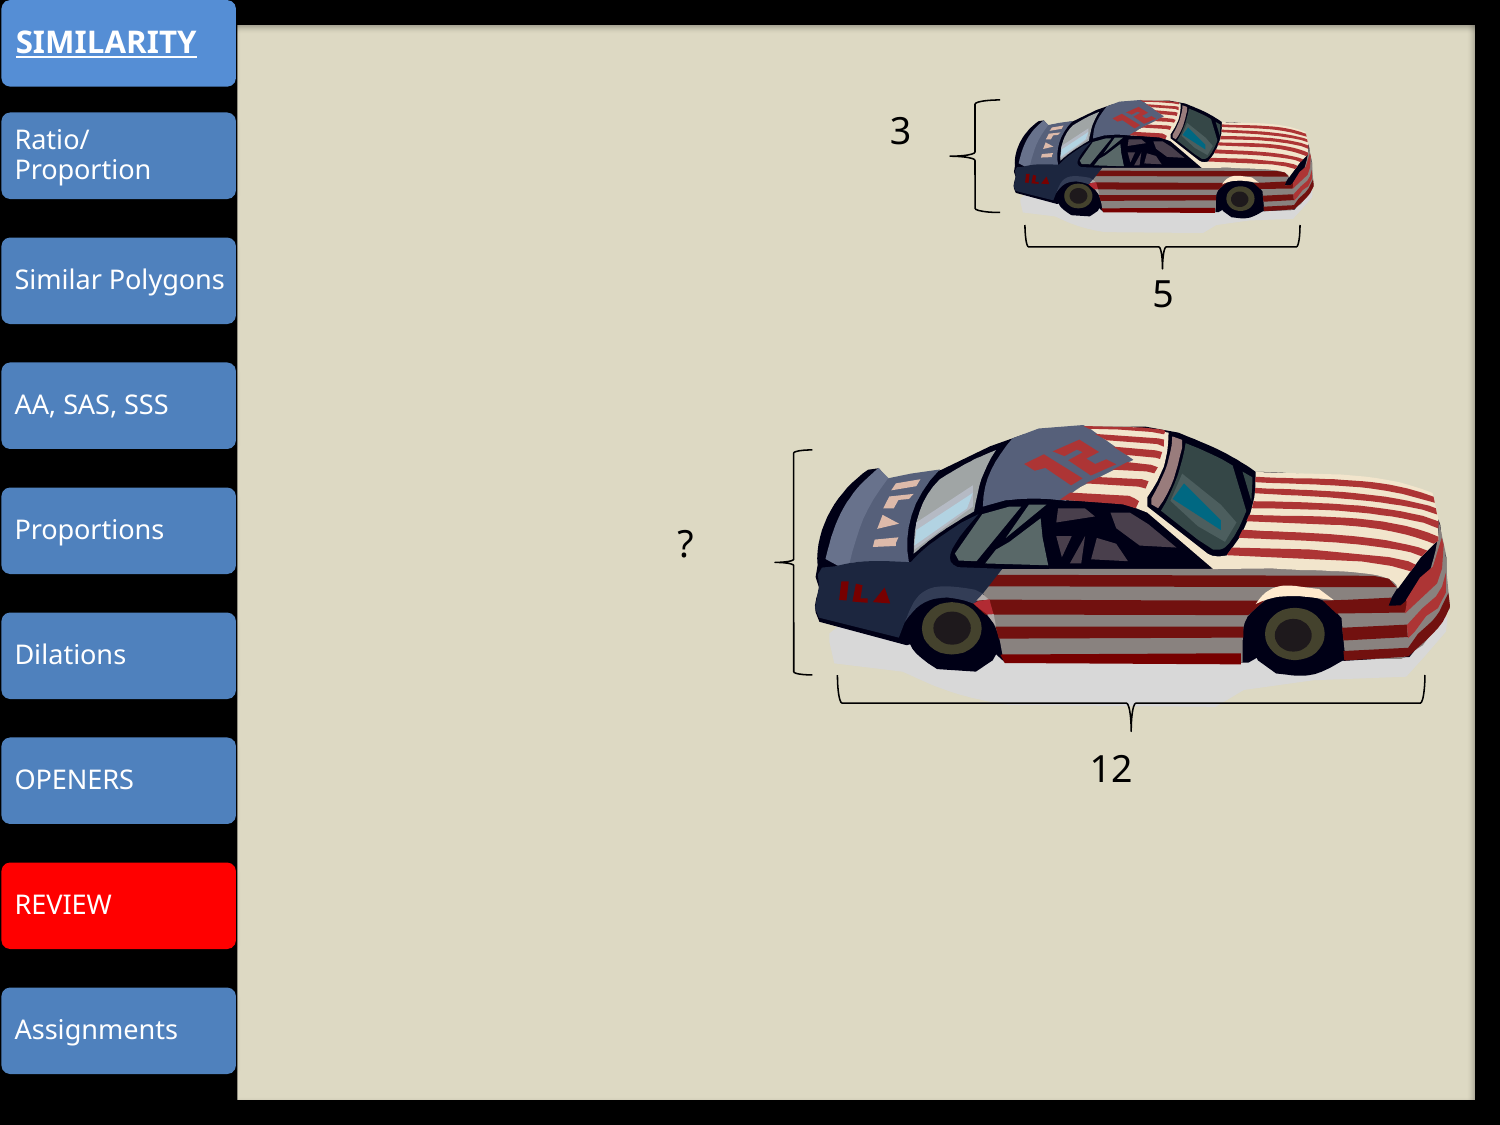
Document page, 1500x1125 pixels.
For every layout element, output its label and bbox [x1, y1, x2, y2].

text_box [0, 0, 238, 1125]
text_box [238, 0, 1500, 1125]
